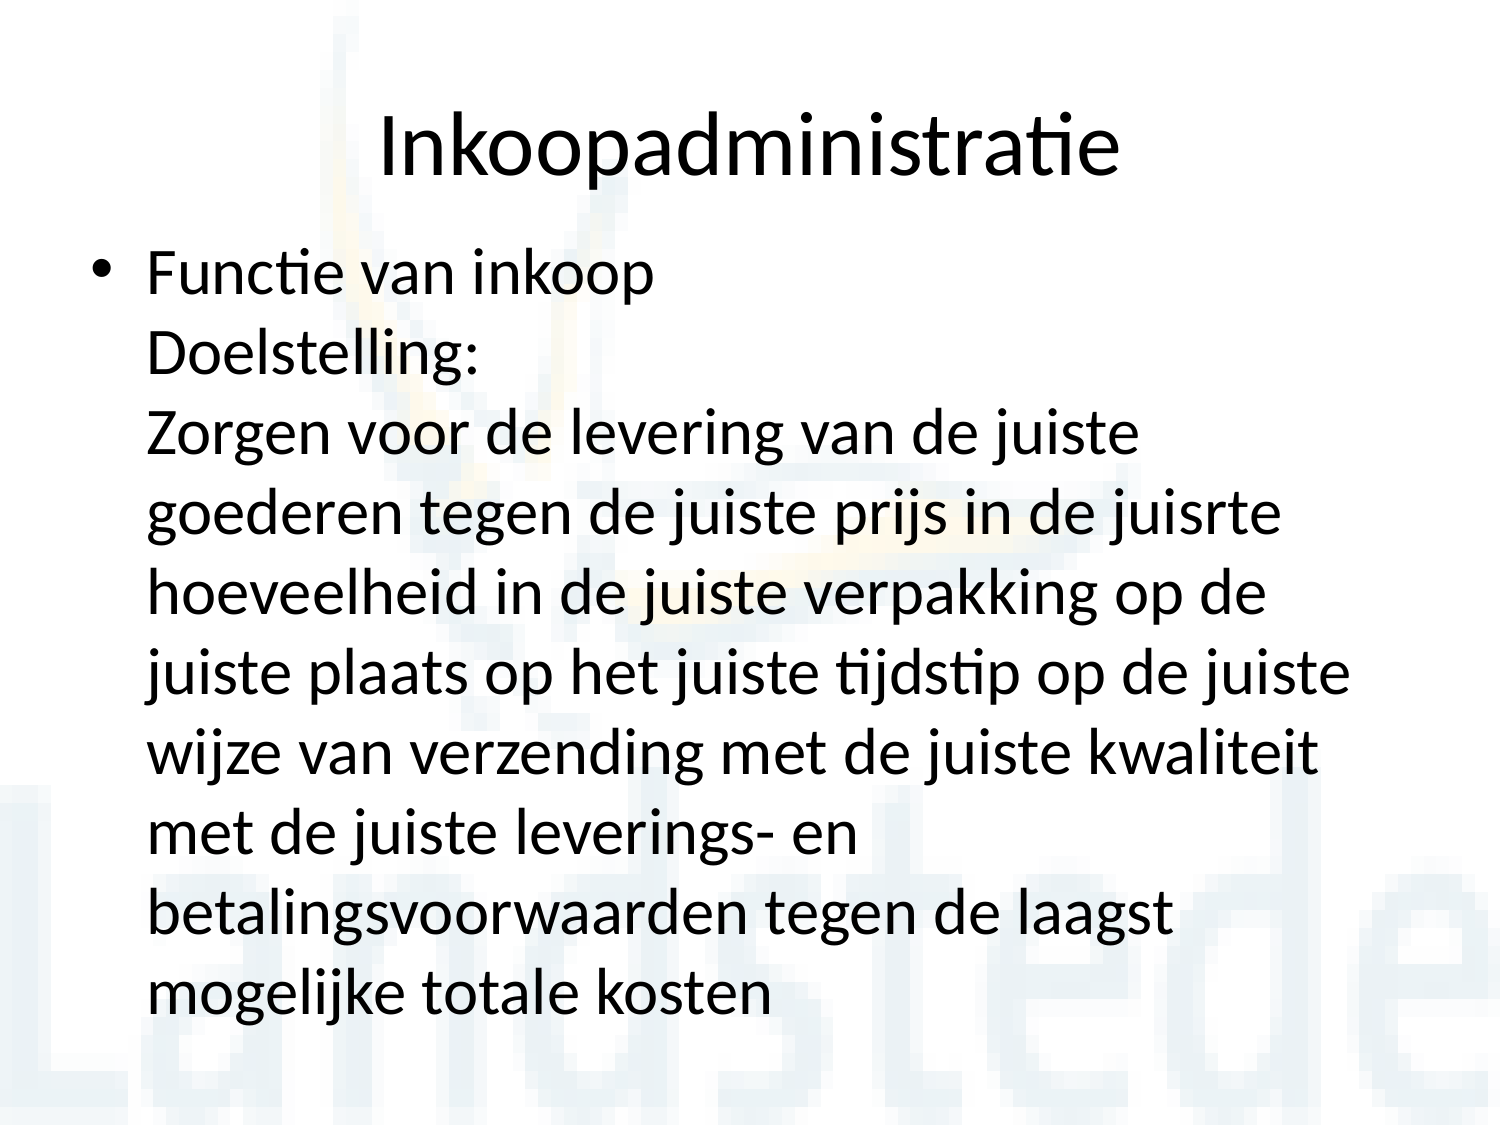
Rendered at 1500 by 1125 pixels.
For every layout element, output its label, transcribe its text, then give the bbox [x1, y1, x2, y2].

list Functie van inkoop Doelstelling: Zorgen voor de levering van de juiste goederen tegen de juiste prijs in de juisrte hoeveelheid in de juiste verpakking op de juiste plaats op het juiste tijdstip op de juiste wijze van verzending met de juiste kwaliteit met de juiste leverings- en betalingsvoorwaarden tegen de laagst mogelijke totale kosten [75, 219, 1425, 1047]
title Inkoopadministratie [75, 45, 1425, 219]
